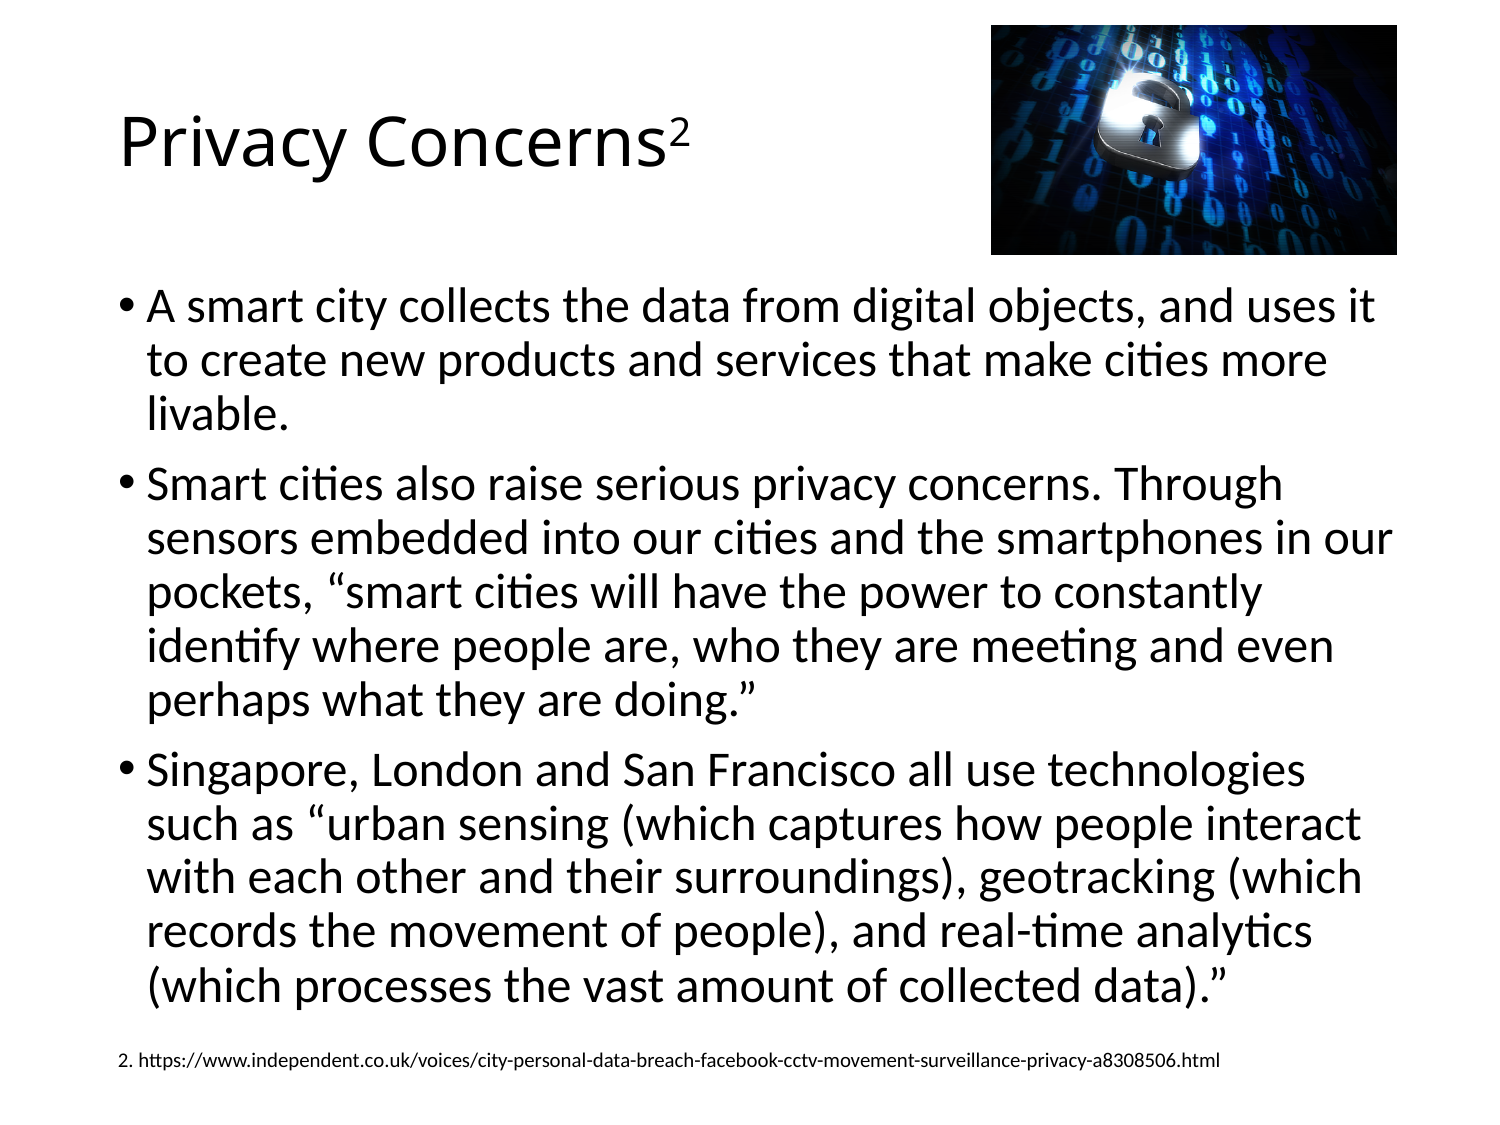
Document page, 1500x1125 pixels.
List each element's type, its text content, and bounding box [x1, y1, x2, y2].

list A smart city collects the data from digital objects, and uses it to create new products and services that make cities more livable. Smart cities also raise serious privacy concerns. Through sensors embedded into our cities and the smartphones in our pockets, “smart cities will have the power to constantly identify where people are, who they are meeting and even perhaps what they are doing.” Singapore, London and San Francisco all use technologies such as “urban sensing (which captures how people interact with each other and their surroundings), geotracking (which records the movement of people), and real-time analytics (which processes the vast amount of collected data).” [102, 272, 1422, 947]
title Privacy Concerns2 [102, 114, 1398, 272]
picture [991, 25, 1397, 255]
text_box 2. https://www.independent.co.uk/voices/city-personal-data-breach-facebook-cctv-movement-surveillance-privacy-a8308506.html [103, 1039, 1282, 1104]
